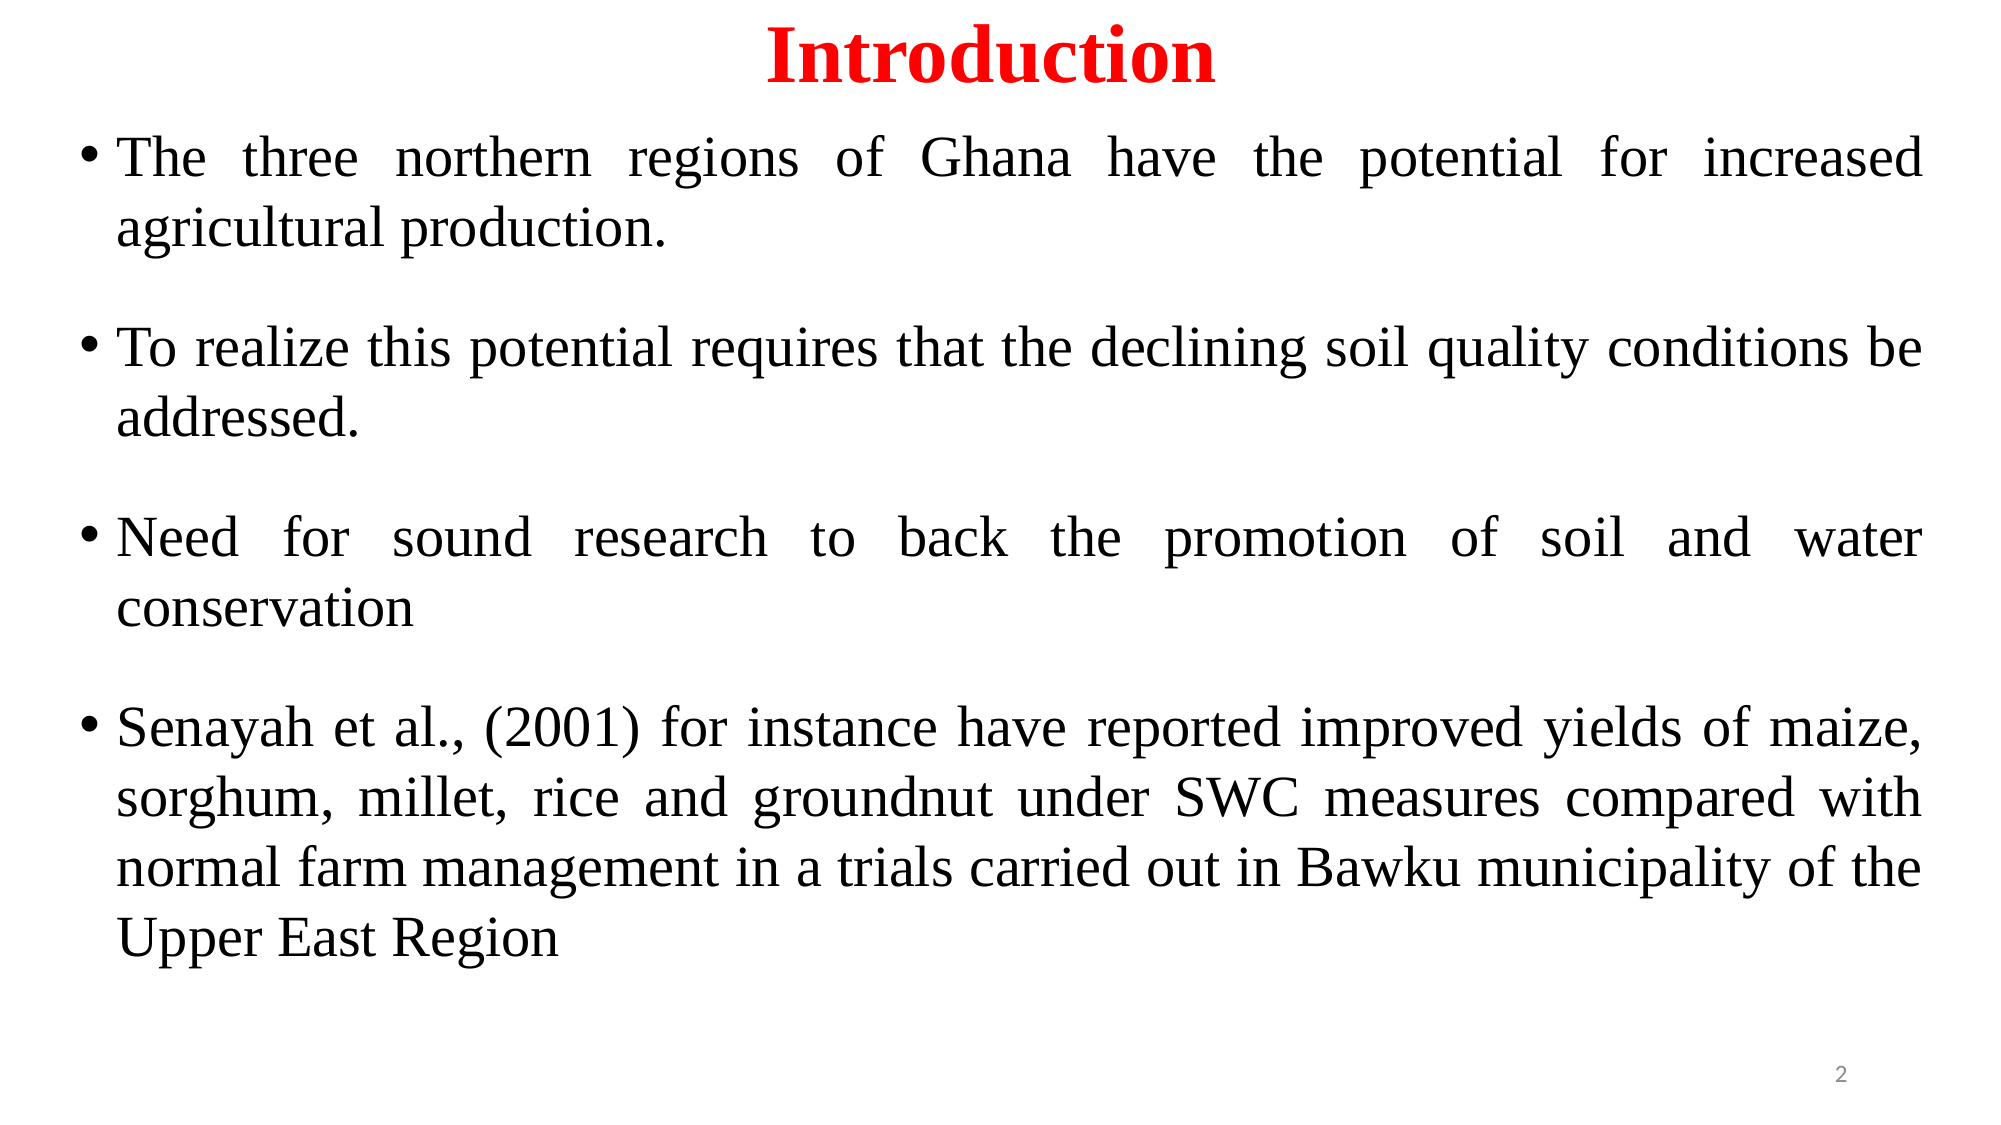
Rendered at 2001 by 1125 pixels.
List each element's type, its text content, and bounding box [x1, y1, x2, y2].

slide_number 2 [1412, 1042, 1863, 1103]
list The three northern regions of Ghana have the potential for increased agricultural production. To realize this potential requires that the declining soil quality conditions be addressed. Need for sound research to back the promotion of soil and water conservation Senayah et al., (2001) for instance have reported improved yields of maize, sorghum, millet, rice and groundnut under SWC measures compared with normal farm management in a trials carried out in Bawku municipality of the Upper East Region [64, 110, 1940, 1050]
title Introduction [64, 0, 1940, 110]
